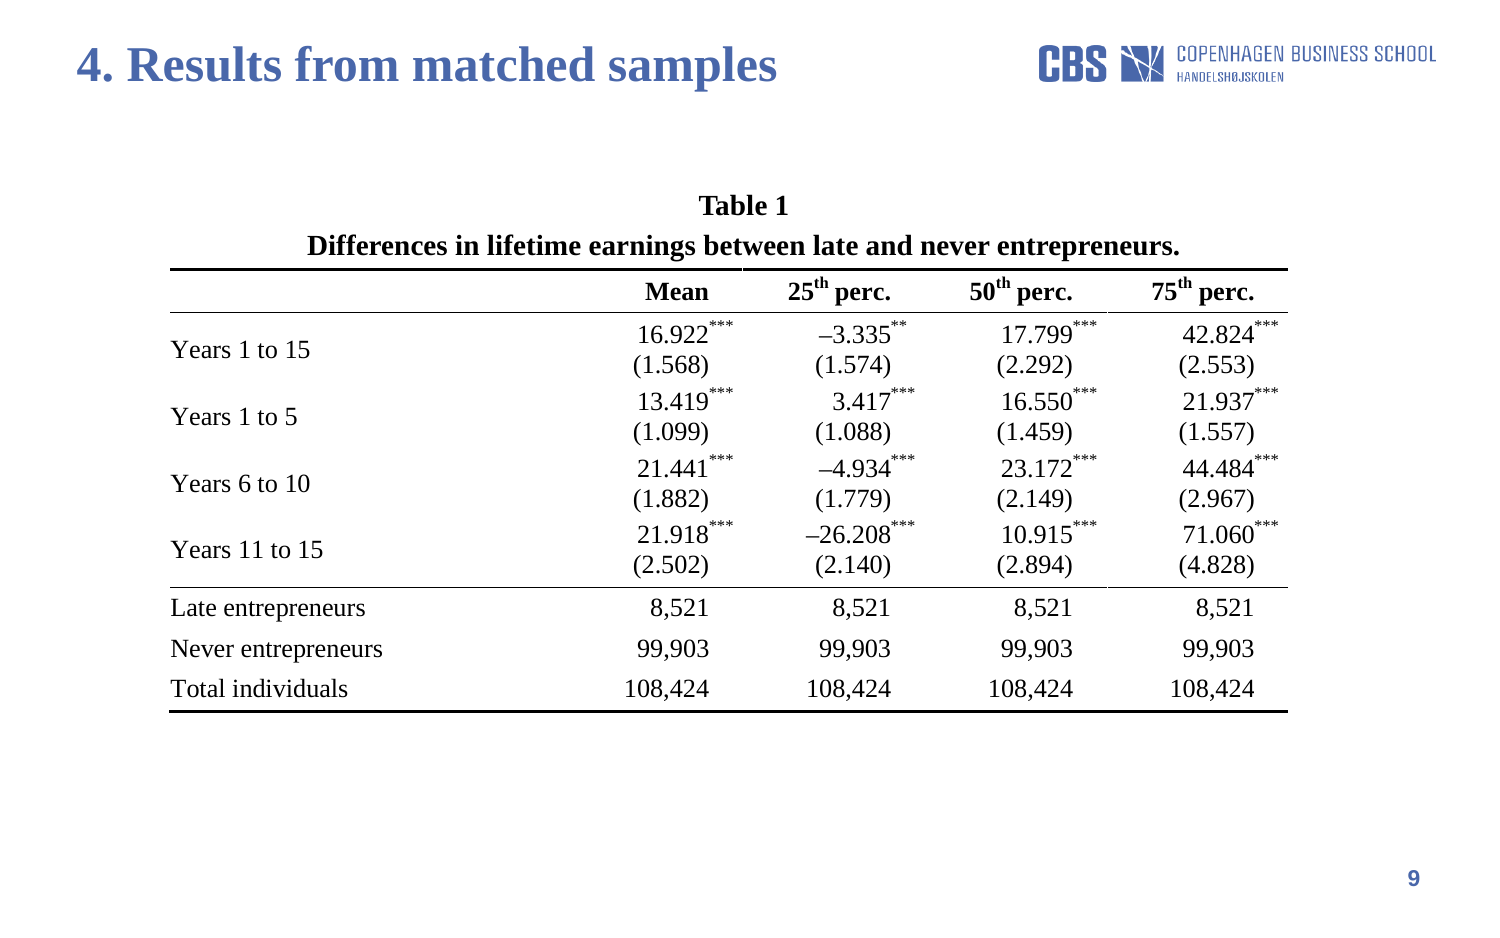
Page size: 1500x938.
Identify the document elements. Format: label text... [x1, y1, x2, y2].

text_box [168, 267, 1494, 774]
text_box Table 1 Differences in lifetime earnings between late and never entrepreneurs. [76, 173, 1412, 269]
text_box 4. Results from matched samples [76, 31, 1412, 103]
picture [1412, 45, 1436, 82]
